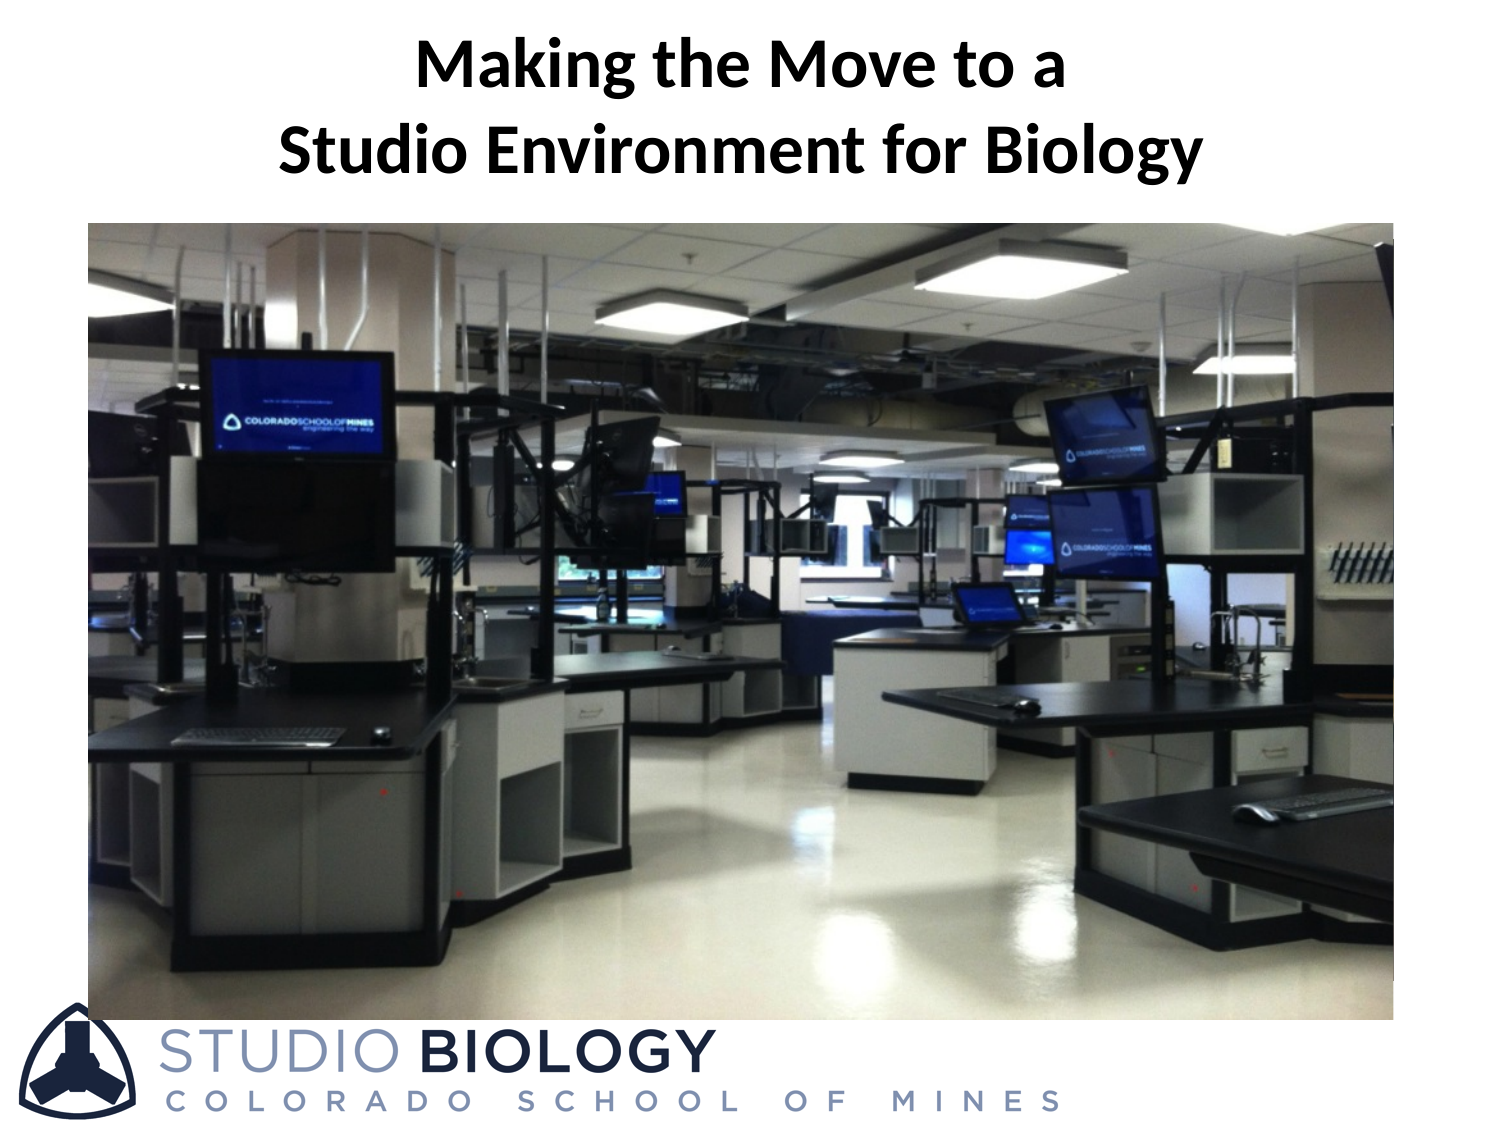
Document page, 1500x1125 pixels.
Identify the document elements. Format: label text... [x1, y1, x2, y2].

picture [0, 223, 1500, 1125]
title Making the Move to a Studio Environment for Biology [75, 8, 1425, 196]
